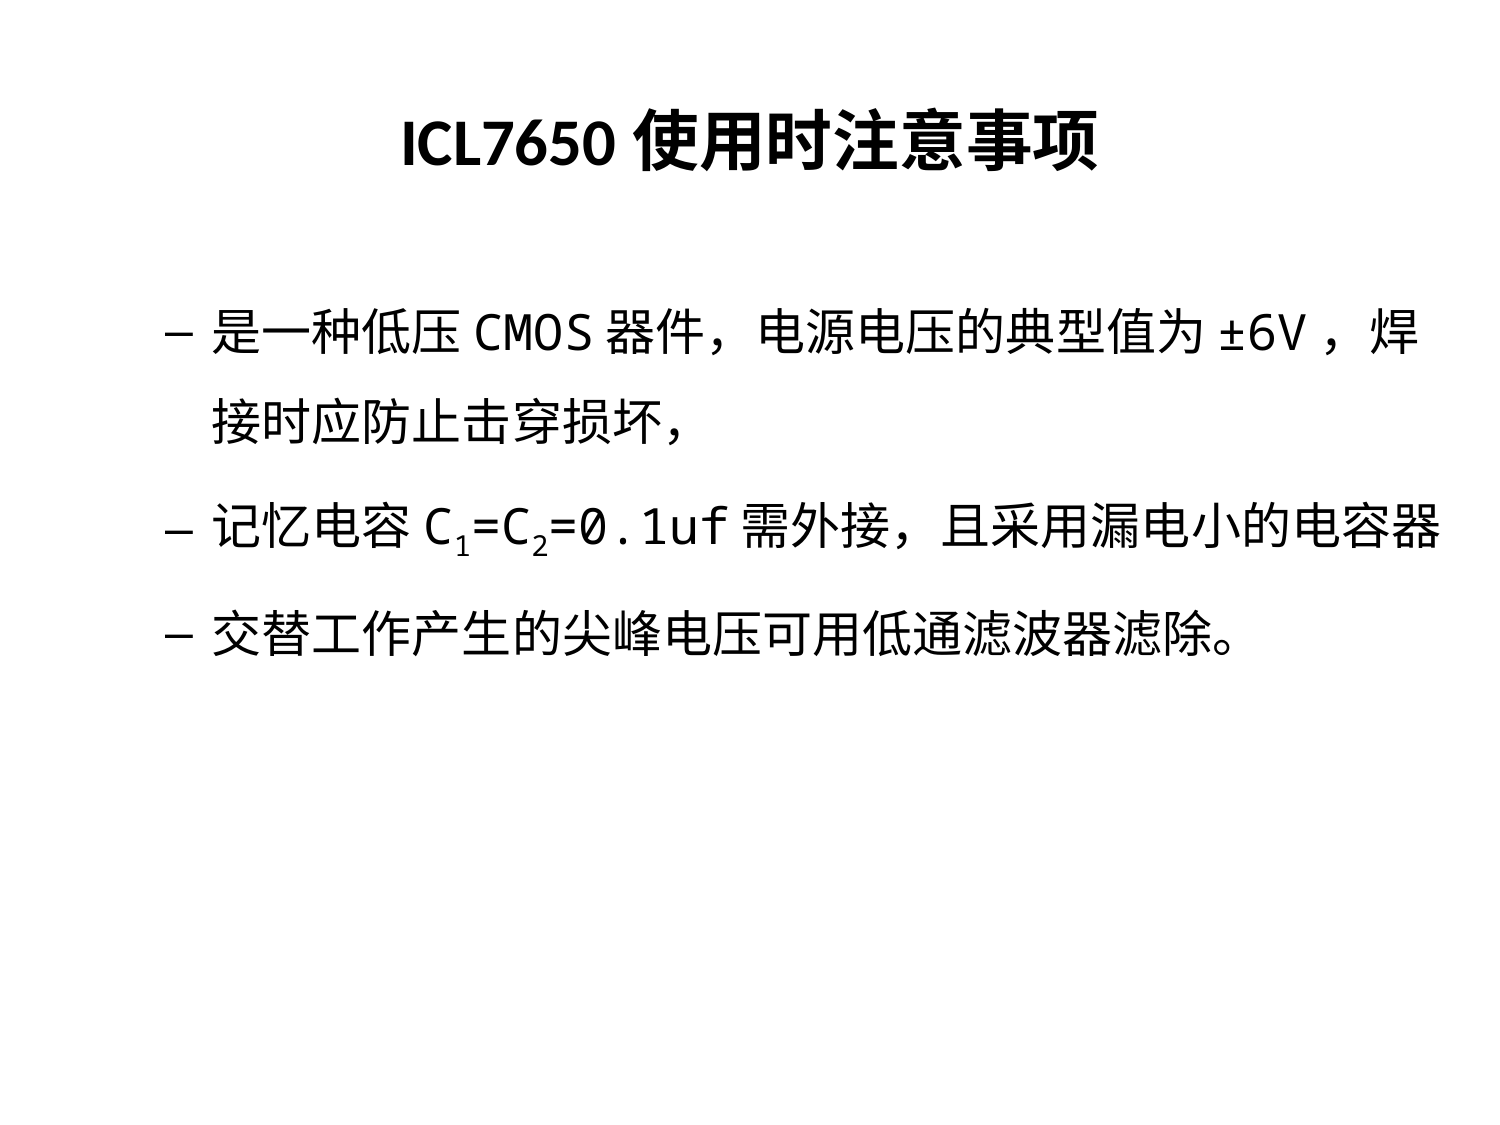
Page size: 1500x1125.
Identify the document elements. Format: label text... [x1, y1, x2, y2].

title ICL7650使用时注意事项 [74, 44, 1426, 233]
list 是一种低压CMOS器件，电源电压的典型值为±6V，焊接时应防止击穿损坏， 记忆电容C1=C2=0.1uf需外接，且采用漏电小的电容器 交替工作产生的尖峰电压可用低通滤波器滤除。 [74, 262, 1466, 1006]
